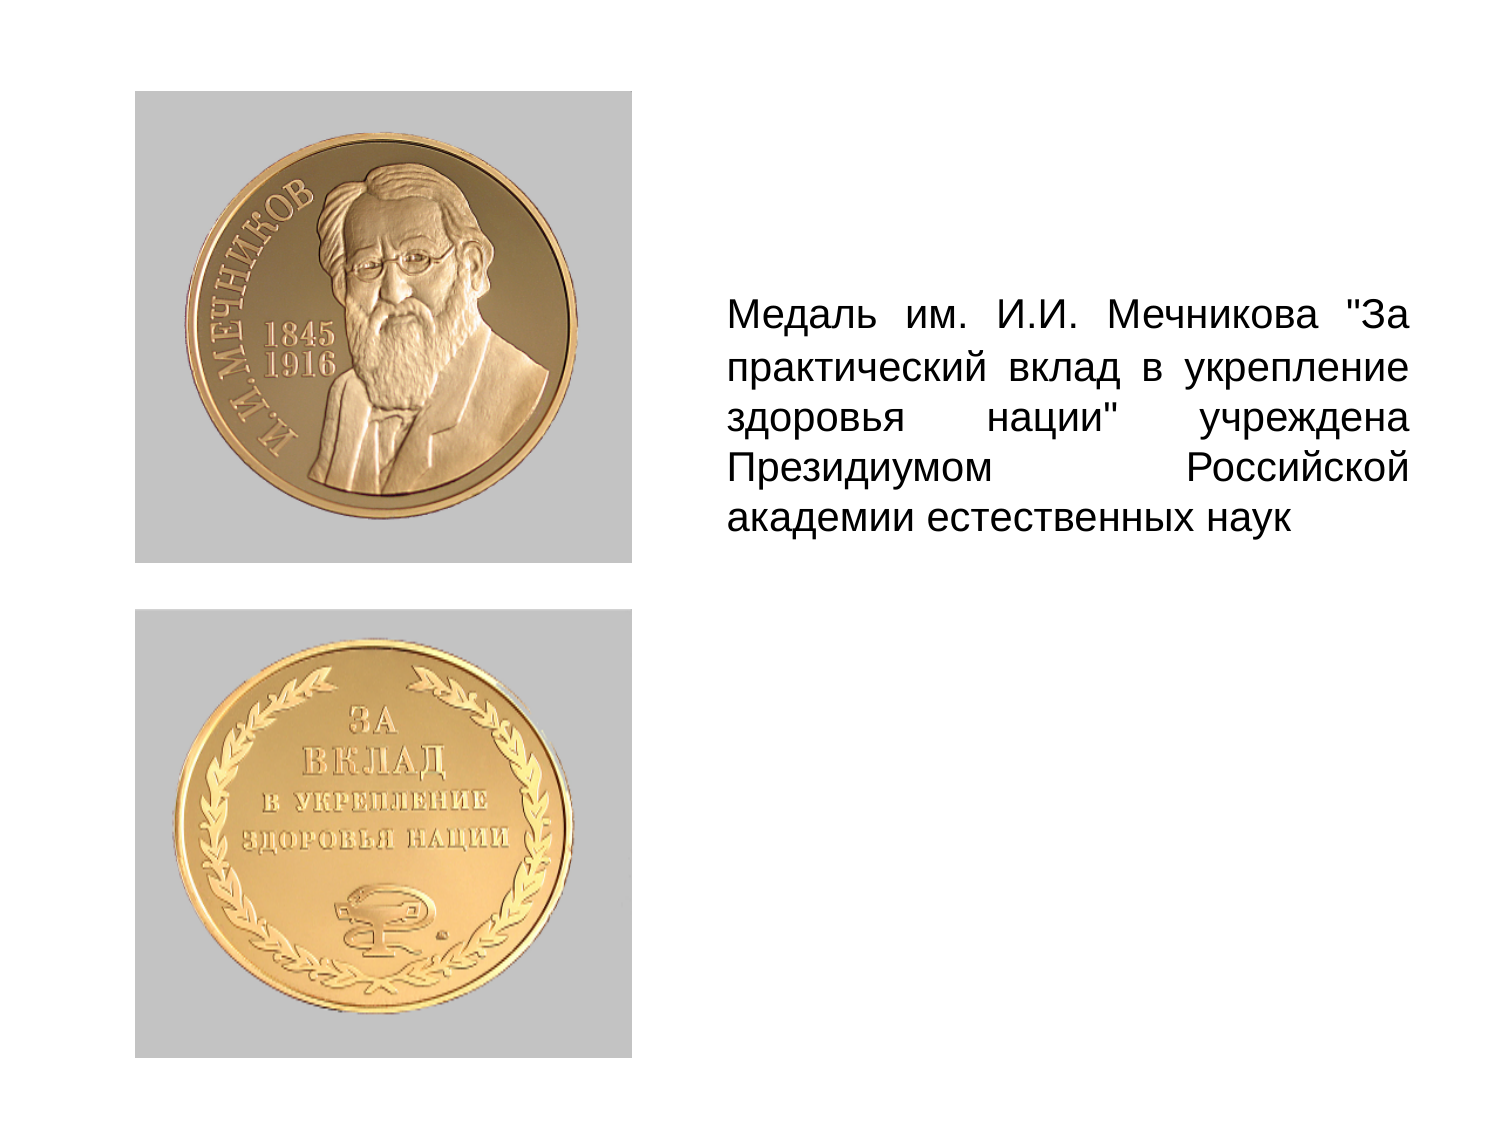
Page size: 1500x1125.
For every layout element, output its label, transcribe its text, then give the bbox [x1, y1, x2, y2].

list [135, 91, 632, 563]
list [135, 609, 632, 1059]
list Медаль им. И.И. Мечникова "За практический вклад в укрепление здоровья нации" учреждена Президиумом Российской академии естественных наук [655, 262, 1426, 610]
